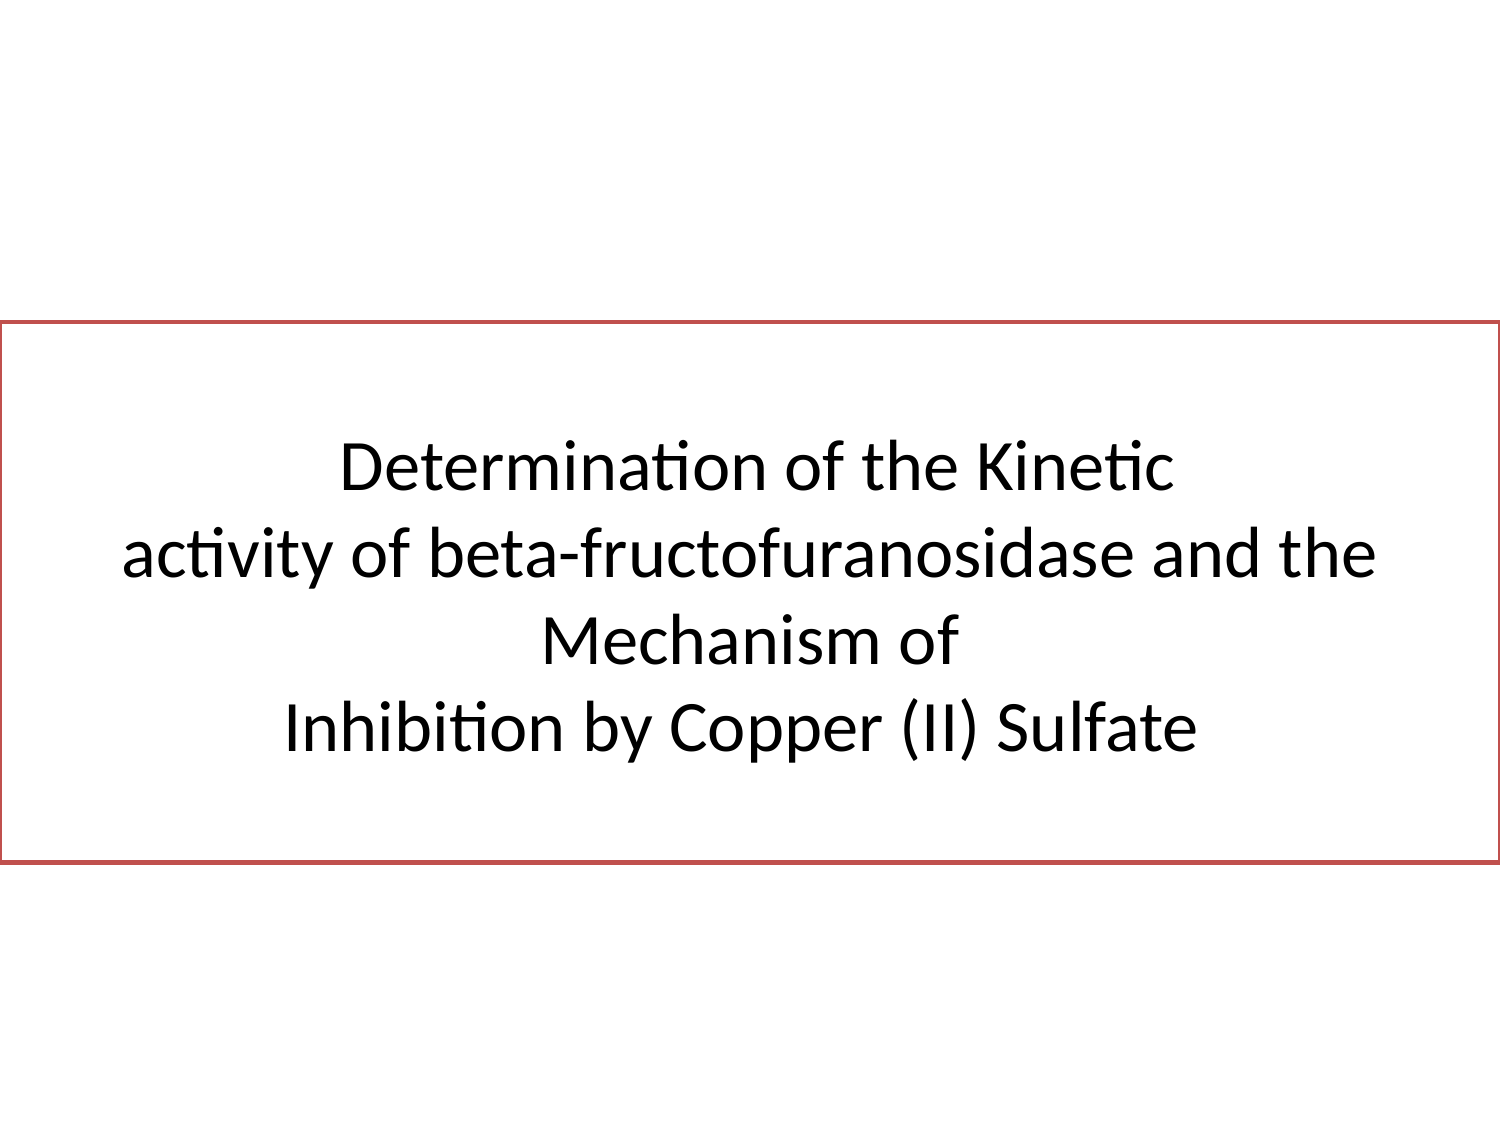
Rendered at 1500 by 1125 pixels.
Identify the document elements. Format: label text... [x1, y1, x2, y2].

title Determination of the Kinetic activity of beta-fructofuranosidase and the Mechanism of Inhibition by Copper (II) Sulfate [0, 320, 1500, 865]
